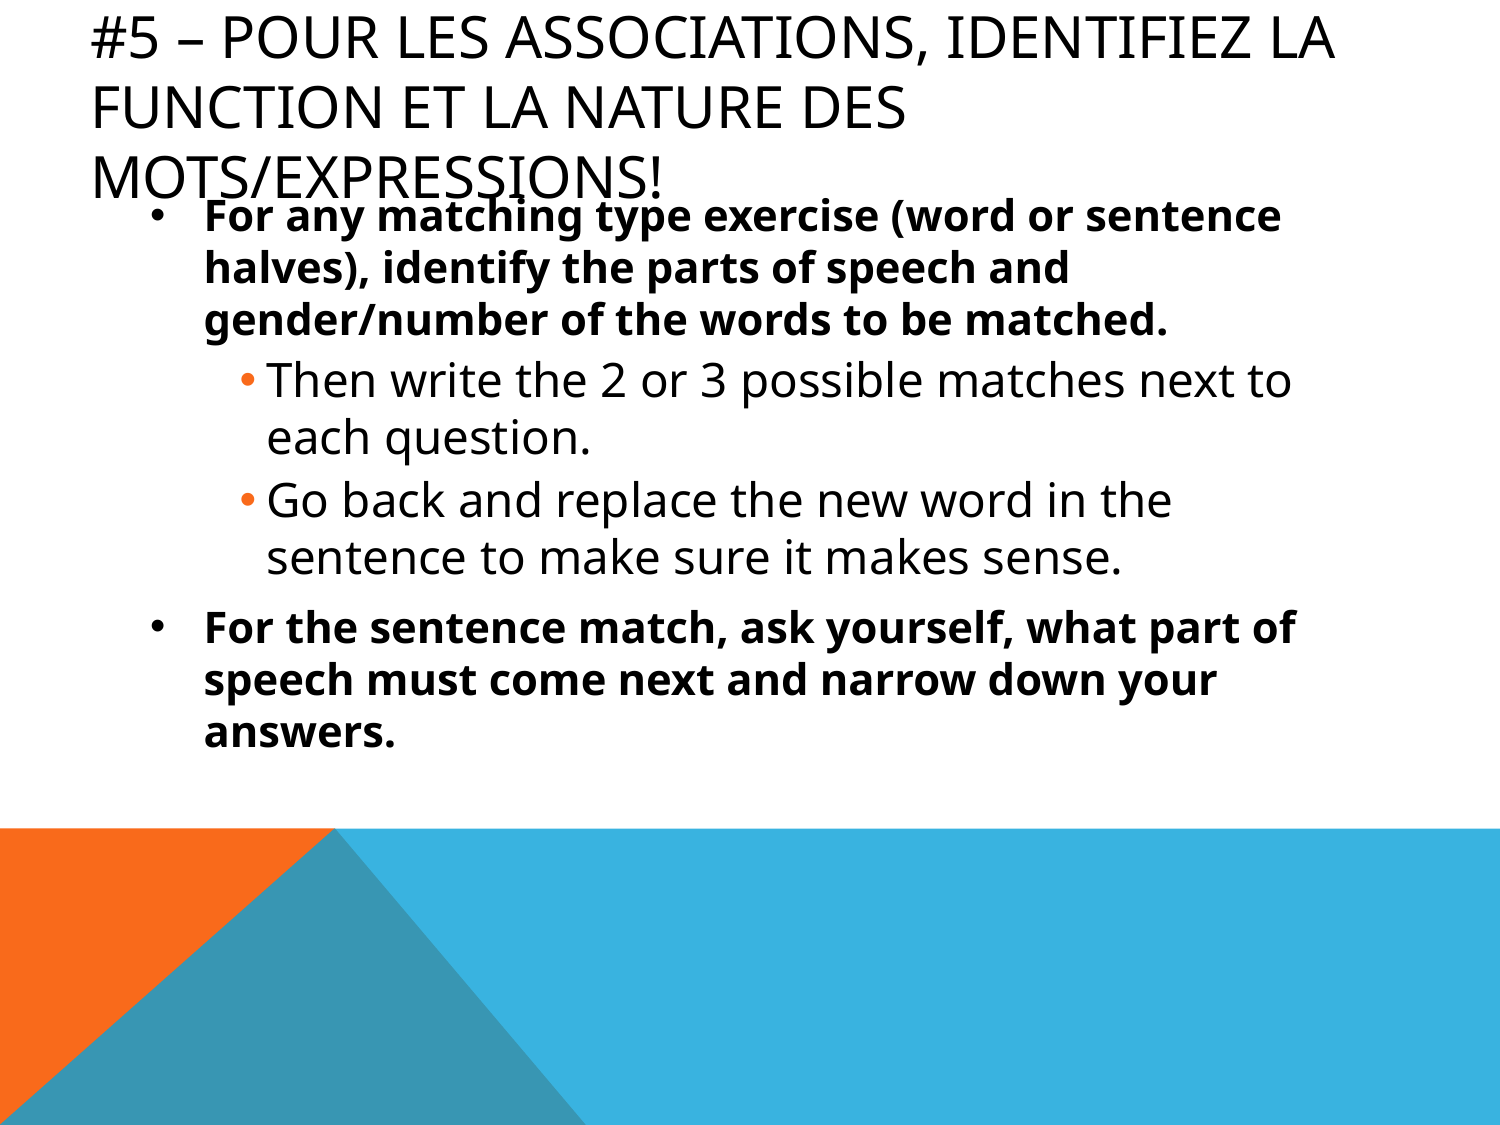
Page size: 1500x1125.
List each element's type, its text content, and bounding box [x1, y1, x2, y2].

list For any matching type exercise (word or sentence halves), identify the parts of speech and gender/number of the words to be matched. Then write the 2 or 3 possible matches next to each question. Go back and replace the new word in the sentence to make sure it makes sense. For the sentence match, ask yourself, what part of speech must come next and narrow down your answers. [135, 180, 1369, 768]
title #5 – Pour les associations, identifiez la function et la nature des mots/expressions! [75, 60, 1450, 150]
